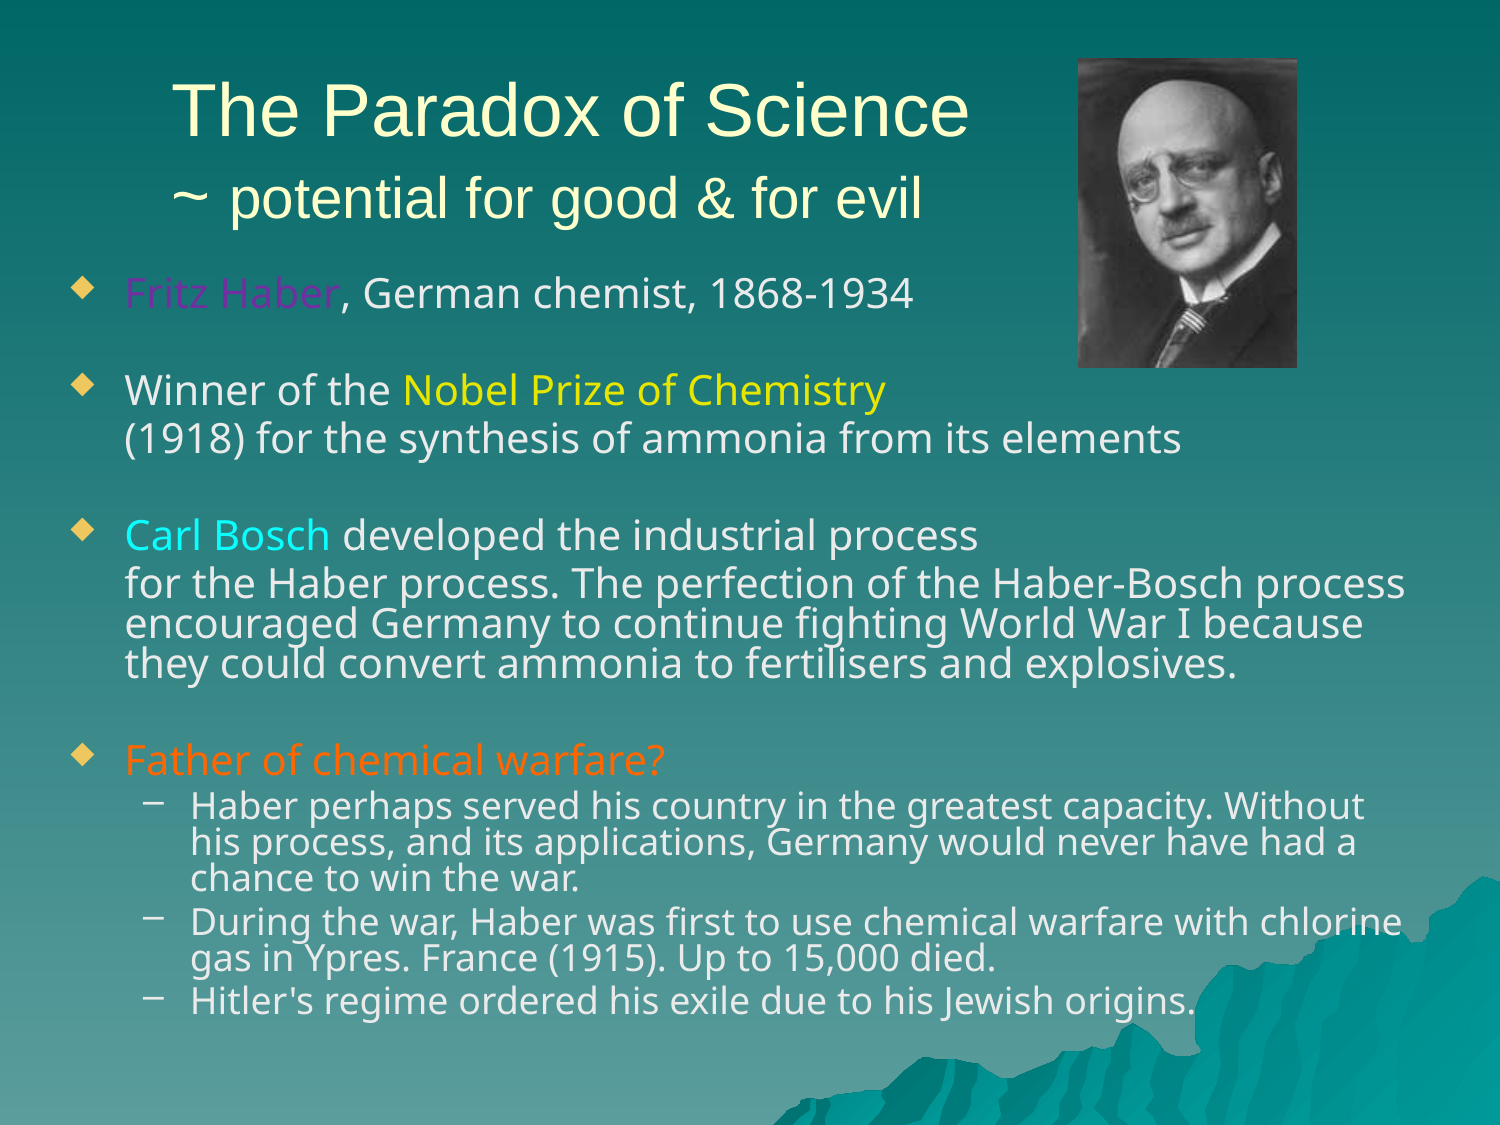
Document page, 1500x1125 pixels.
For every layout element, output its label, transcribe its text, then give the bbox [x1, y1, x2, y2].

picture [1077, 58, 1297, 369]
list Fritz Haber, German chemist, 1868-1934 Winner of the Nobel Prize of Chemistry (1918) for the synthesis of ammonia from its elements Carl Bosch developed the industrial process for the Haber process. The perfection of the Haber-Bosch process encouraged Germany to continue fighting World War I because they could convert ammonia to fertilisers and explosives. Father of chemical warfare? Haber perhaps served his country in the greatest capacity. Without his process, and its applications, Germany would never have had a chance to win the war. During the war, Haber was first to use chemical warfare with chlorine gas in Ypres. France (1915). Up to 15,000 died. Hitler's regime ordered his exile due to his Jewish origins. [52, 269, 1436, 1059]
title The Paradox of Science ~ potential for good & for evil [74, 70, 1072, 223]
